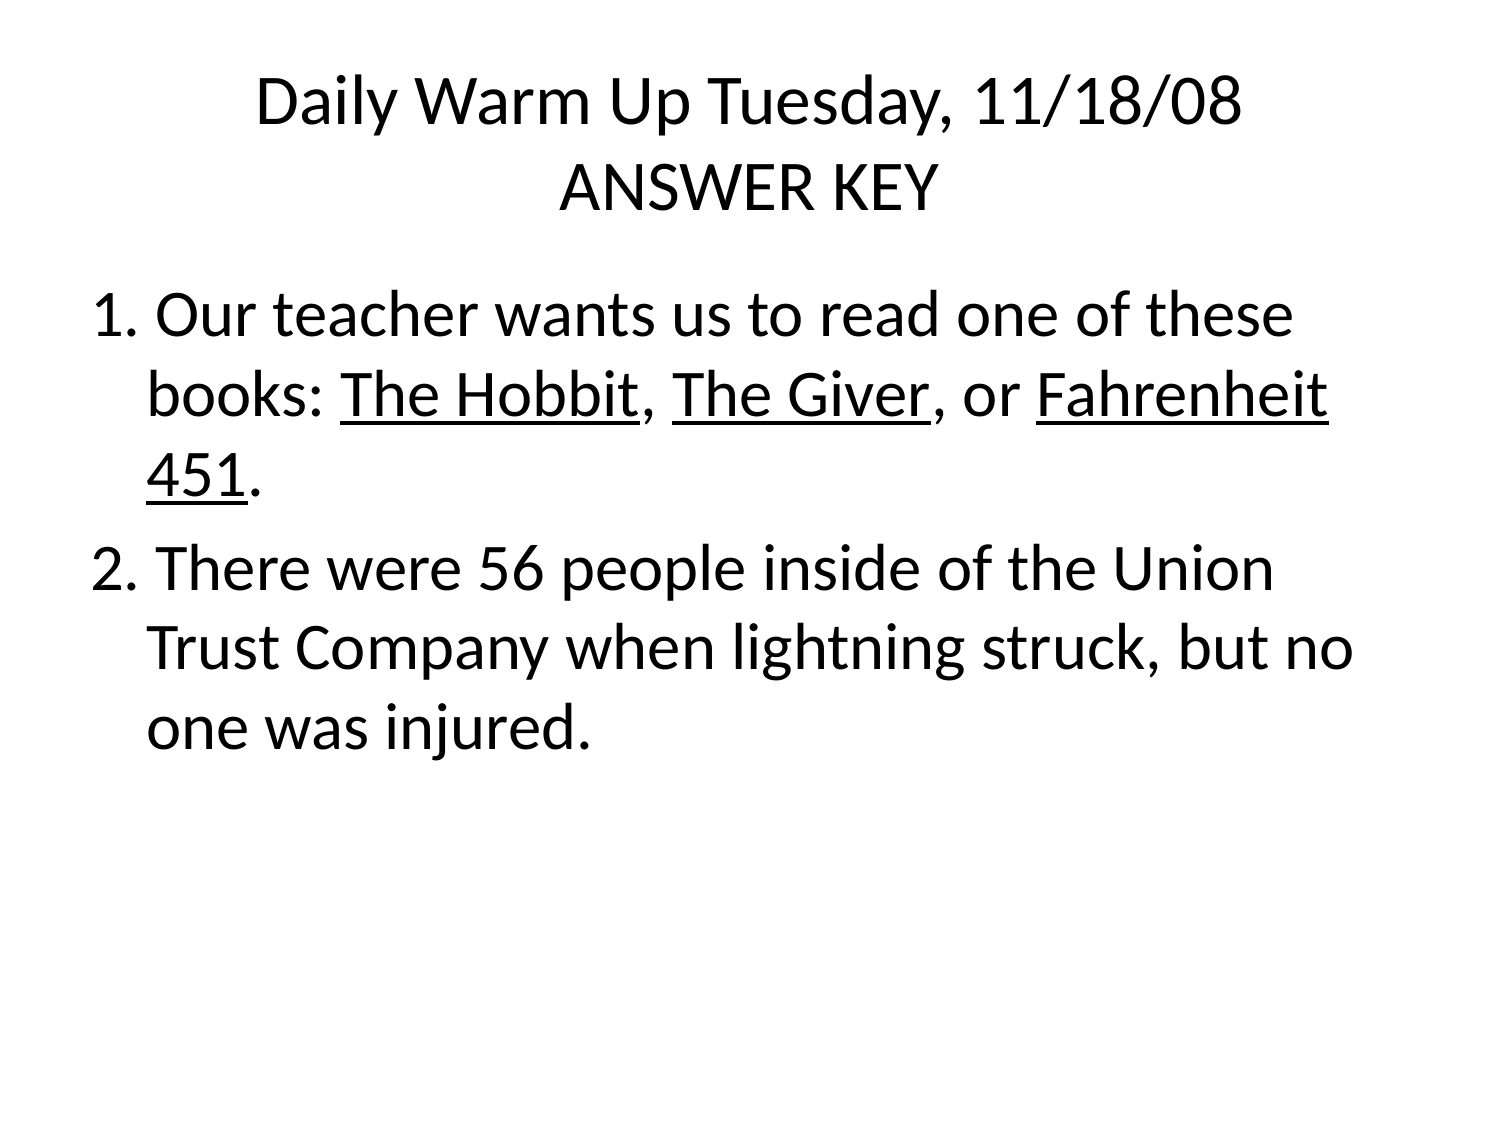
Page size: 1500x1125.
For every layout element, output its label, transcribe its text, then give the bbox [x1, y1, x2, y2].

list 1. Our teacher wants us to read one of these books: The Hobbit, The Giver, or Fahrenheit 451. 2. There were 56 people inside of the Union Trust Company when lightning struck, but no one was injured. [75, 262, 1425, 1005]
title Daily Warm Up Tuesday, 11/18/08 ANSWER KEY [75, 45, 1425, 233]
